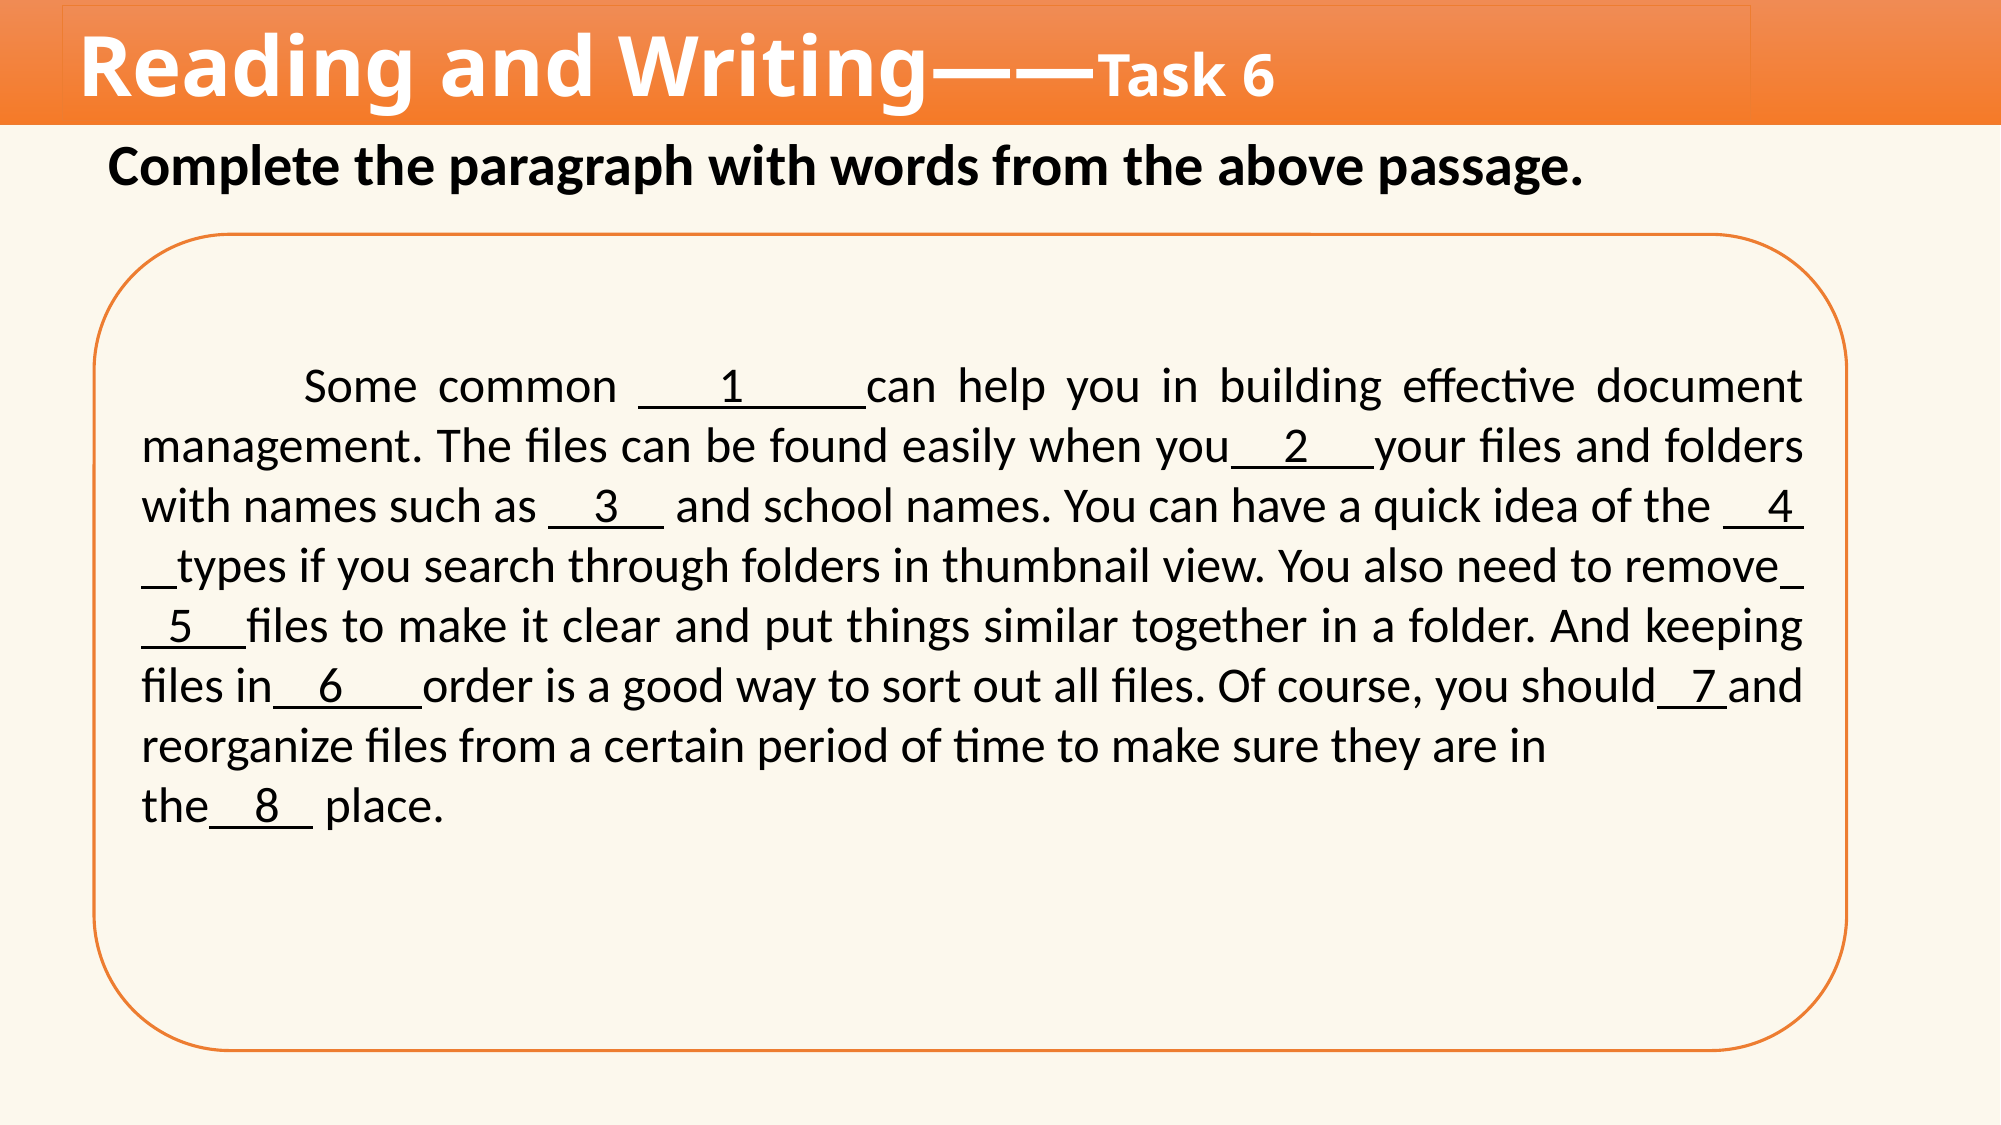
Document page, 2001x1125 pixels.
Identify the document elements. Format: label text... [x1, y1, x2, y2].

text_box [92, 233, 1848, 1052]
text_box Complete the paragraph with words from the above passage. [93, 128, 1901, 206]
text_box Some common 1 can help you in building effective document management. The files can be found easily when you 2 your files and folders with names such as 3 and school names. You can have a quick idea of the 4 types if you search through folders in thumbnail view. You also need to remove 5 files to make it clear and put things similar together in a folder. And keeping files in 6 order is a good way to sort out all files. Of course, you should 7 and reorganize files from a certain period of time to make sure they are in the 8 place. [126, 284, 1819, 840]
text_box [0, 0, 2000, 128]
